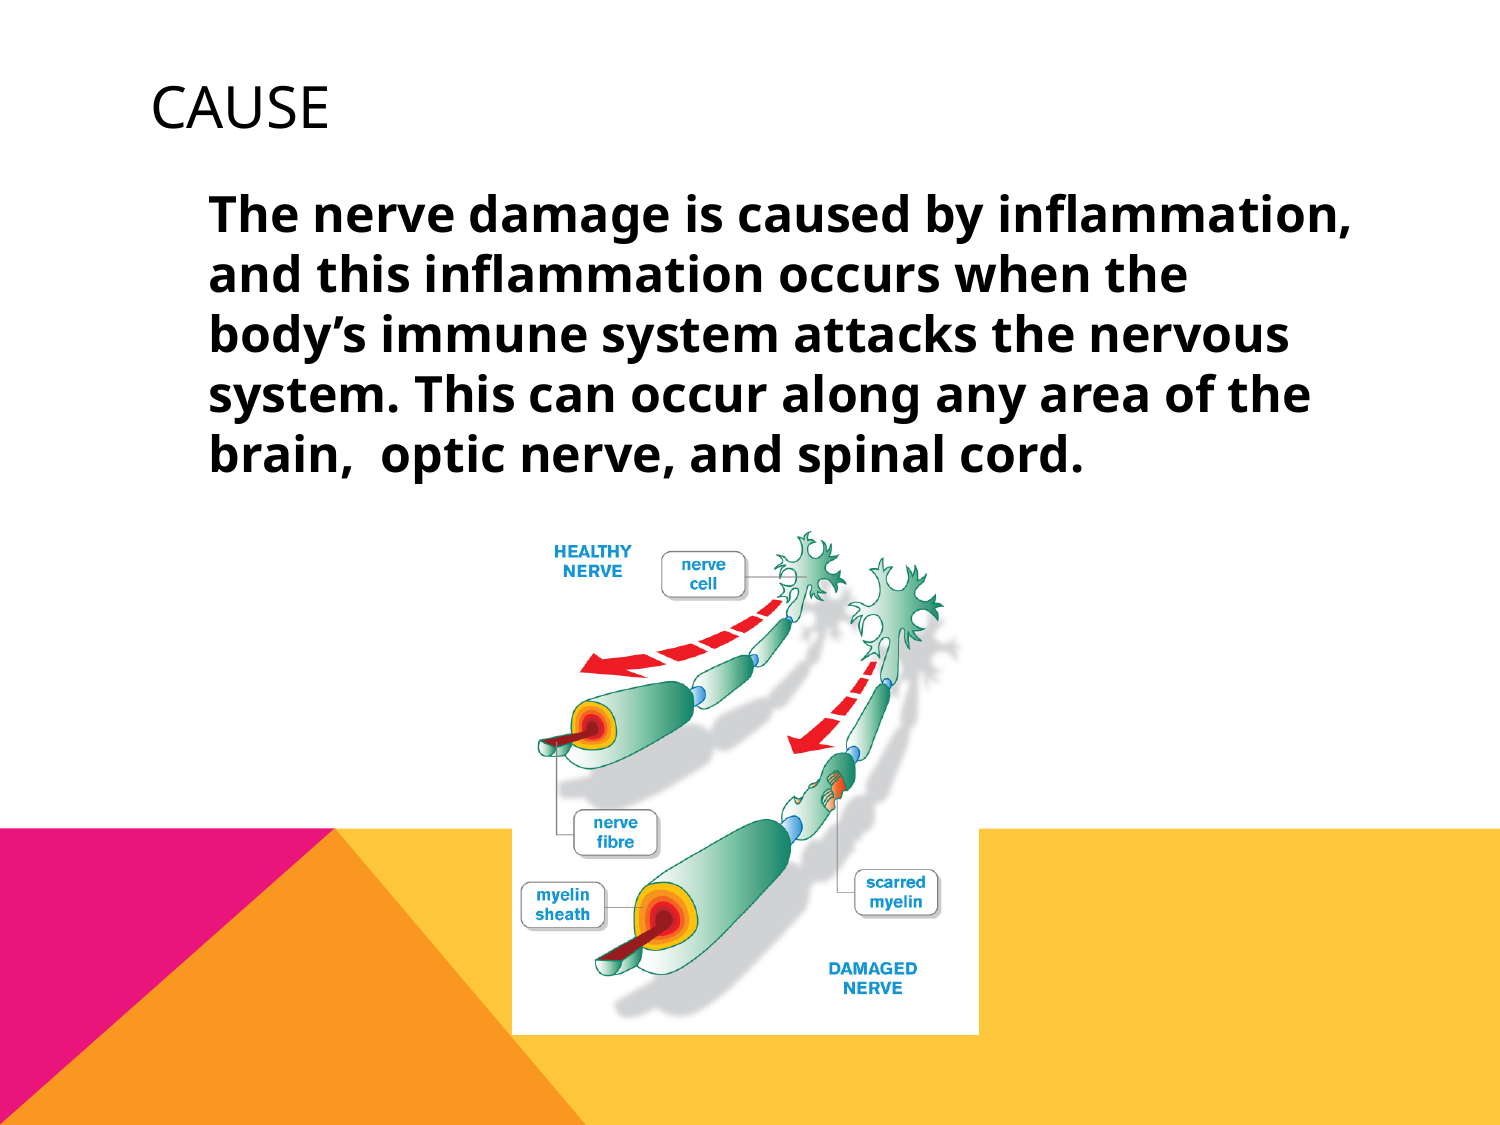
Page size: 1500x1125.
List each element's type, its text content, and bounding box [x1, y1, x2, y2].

list The nerve damage is caused by inflammation, and this inflammation occurs when the body’s immune system attacks the nervous system. This can occur along any area of the brain, optic nerve, and spinal cord. [137, 174, 1372, 763]
title Cause [135, 60, 1369, 150]
picture [512, 524, 980, 1035]
